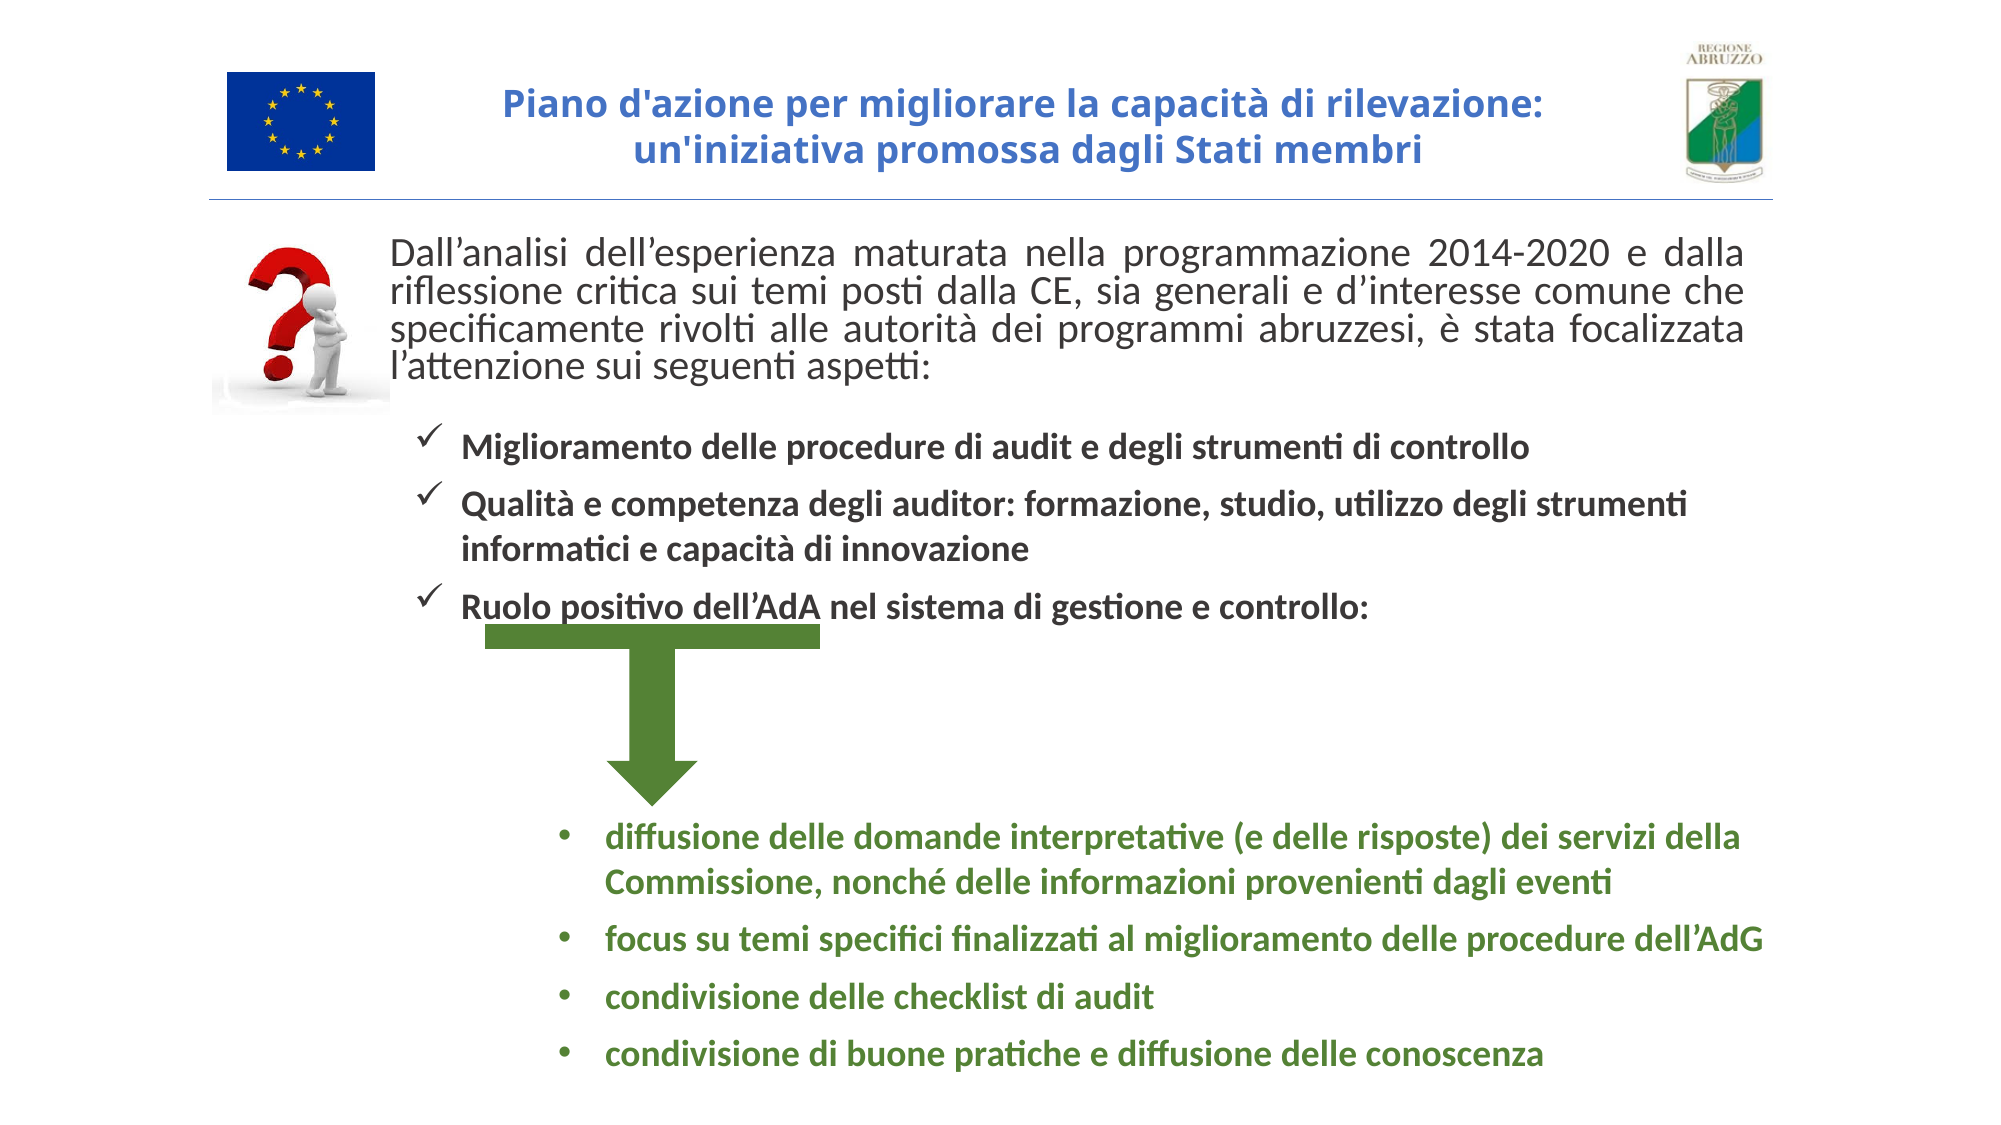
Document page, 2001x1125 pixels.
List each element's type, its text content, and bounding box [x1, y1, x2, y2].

picture [227, 72, 375, 171]
list Dall’analisi dell’esperienza maturata nella programmazione 2014-2020 e dalla riflessione critica sui temi posti dalla CE, sia generali e d’interesse comune che specificamente rivolti alle autorità dei programmi abruzzesi, è stata focalizzata l’attenzione sui seguenti aspetti: [374, 229, 1761, 423]
title Piano d'azione per migliorare la capacità di rilevazione: un'iniziativa promossa dagli Stati membri [376, 71, 1680, 182]
text_box Miglioramento delle procedure di audit e degli strumenti di controllo Qualità e competenza degli auditor: formazione, studio, utilizzo degli strumenti informatici e capacità di innovazione Ruolo positivo dell’AdA nel sistema di gestione e controllo: diffusione delle domande interpretative (e delle risposte) dei servizi della Commissione, nonché delle informazioni provenienti dagli eventi focus su temi specifici finalizzati al miglioramento delle procedure dell’AdG condivisione delle checklist di audit condivisione di buone pratiche e diffusione delle conoscenza [399, 414, 1809, 1125]
text_box [485, 624, 820, 649]
picture [212, 237, 390, 415]
text_box [606, 649, 698, 807]
picture [1680, 41, 1773, 184]
